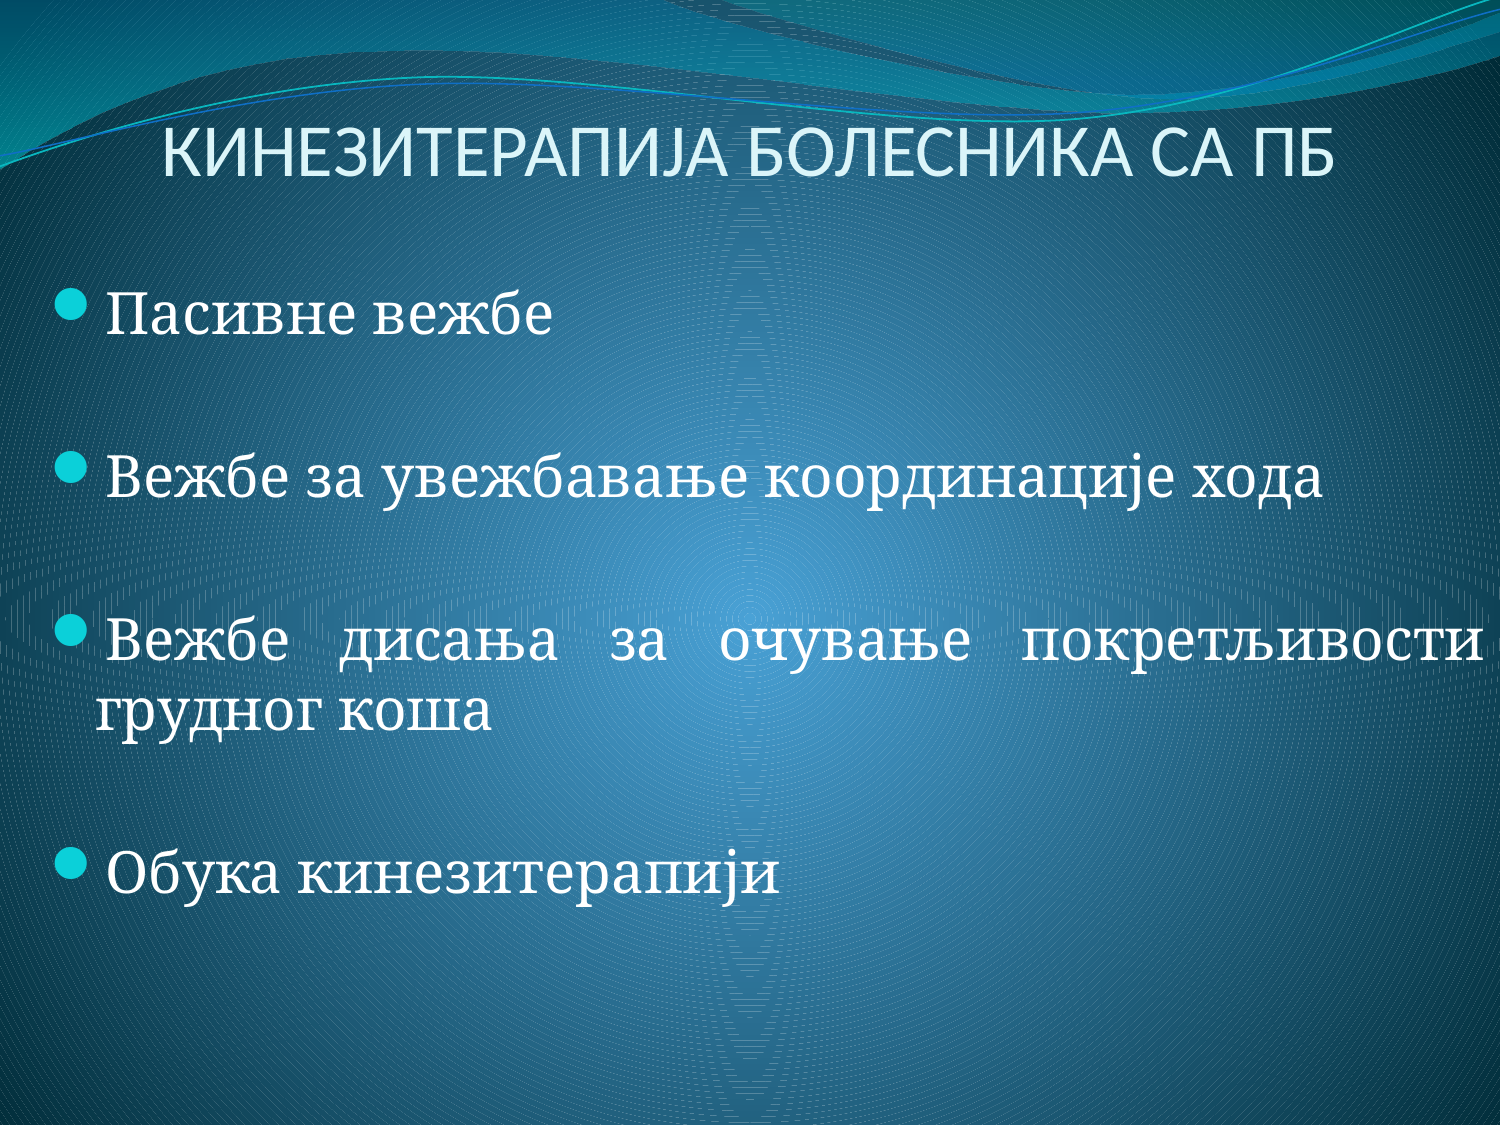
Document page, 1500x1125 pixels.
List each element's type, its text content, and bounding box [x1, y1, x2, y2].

list Пасивне вежбе Вежбе за увежбавање координације хода Вежбе дисања за очување покретљивости грудног коша Обука кинезитерапији [35, 187, 1500, 1125]
title КИНЕЗИТЕРАПИЈА БОЛЕСНИКА СА ПБ [0, 93, 1500, 282]
